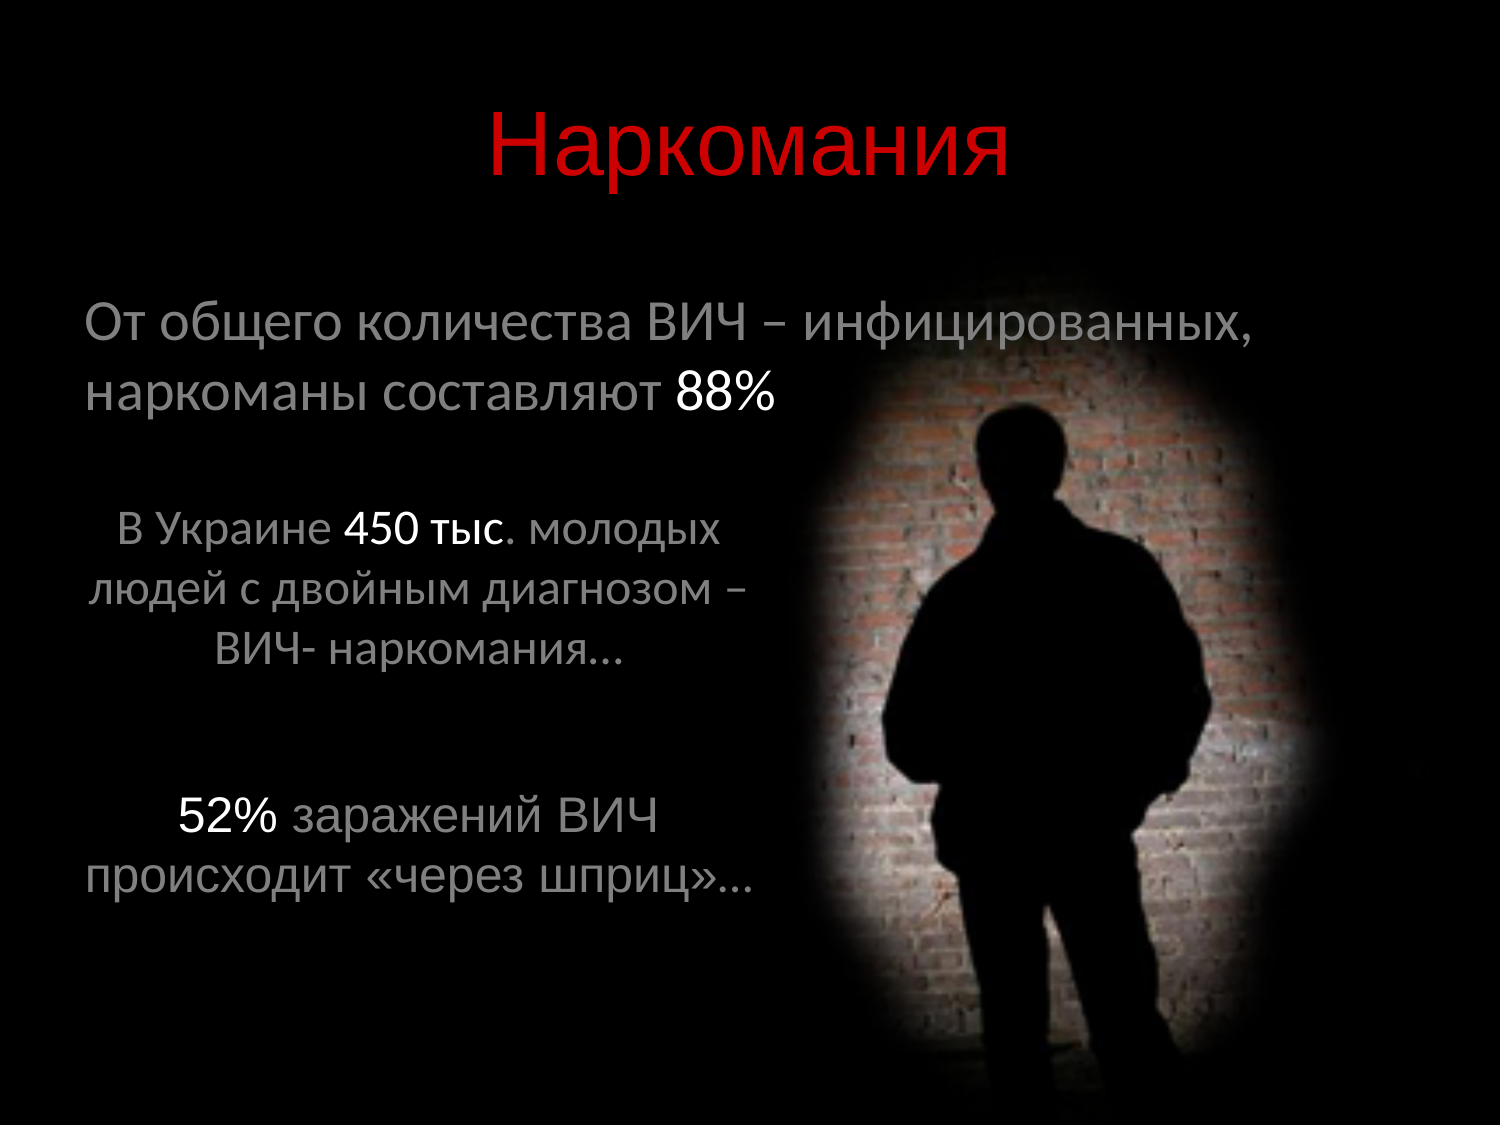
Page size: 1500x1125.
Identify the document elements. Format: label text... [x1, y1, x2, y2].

title Наркомания [74, 44, 1426, 233]
picture [624, 249, 1500, 1125]
text_box От общего количества ВИЧ – инфицированных, наркоманы составляют 88% [70, 274, 619, 430]
text_box В Украине 450 тыс. молодых людей с двойным диагнозом – ВИЧ- наркомания… [49, 487, 619, 683]
text_box 52% заражений ВИЧ происходит «через шприц»… [49, 774, 619, 910]
